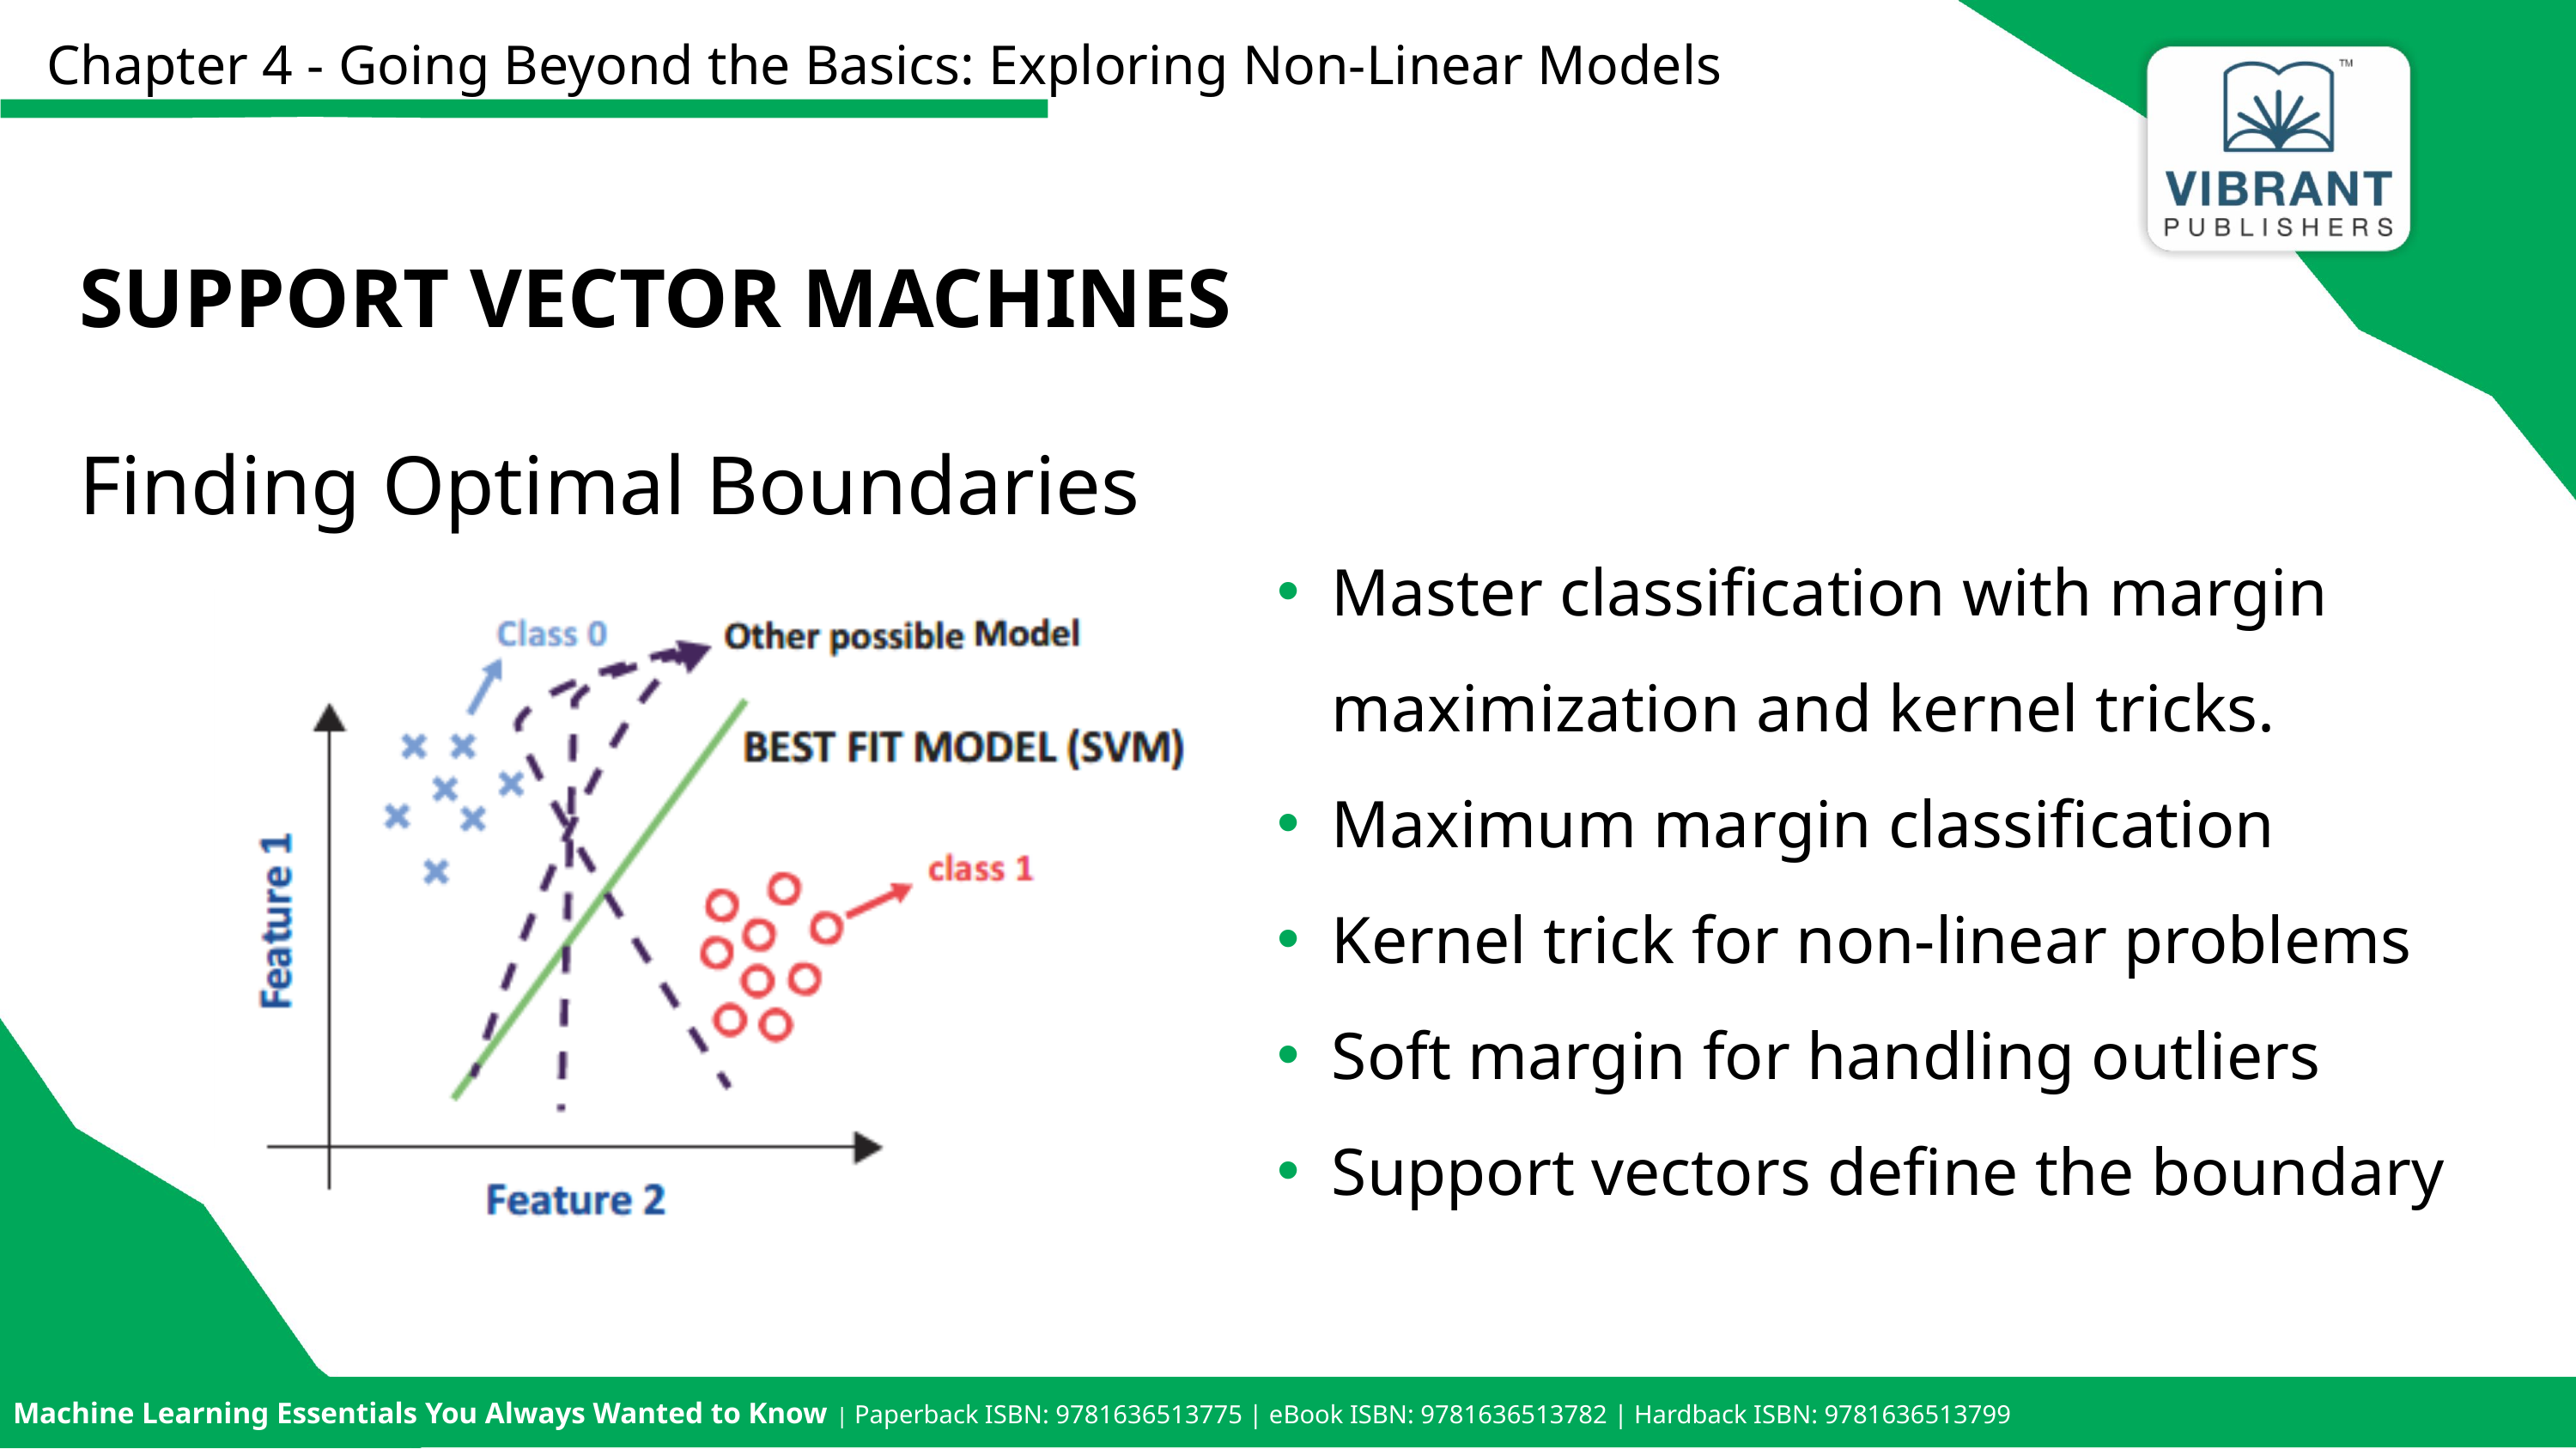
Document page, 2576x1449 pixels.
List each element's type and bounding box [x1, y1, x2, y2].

picture [212, 589, 1223, 1257]
text_box [0, 0, 2576, 1448]
